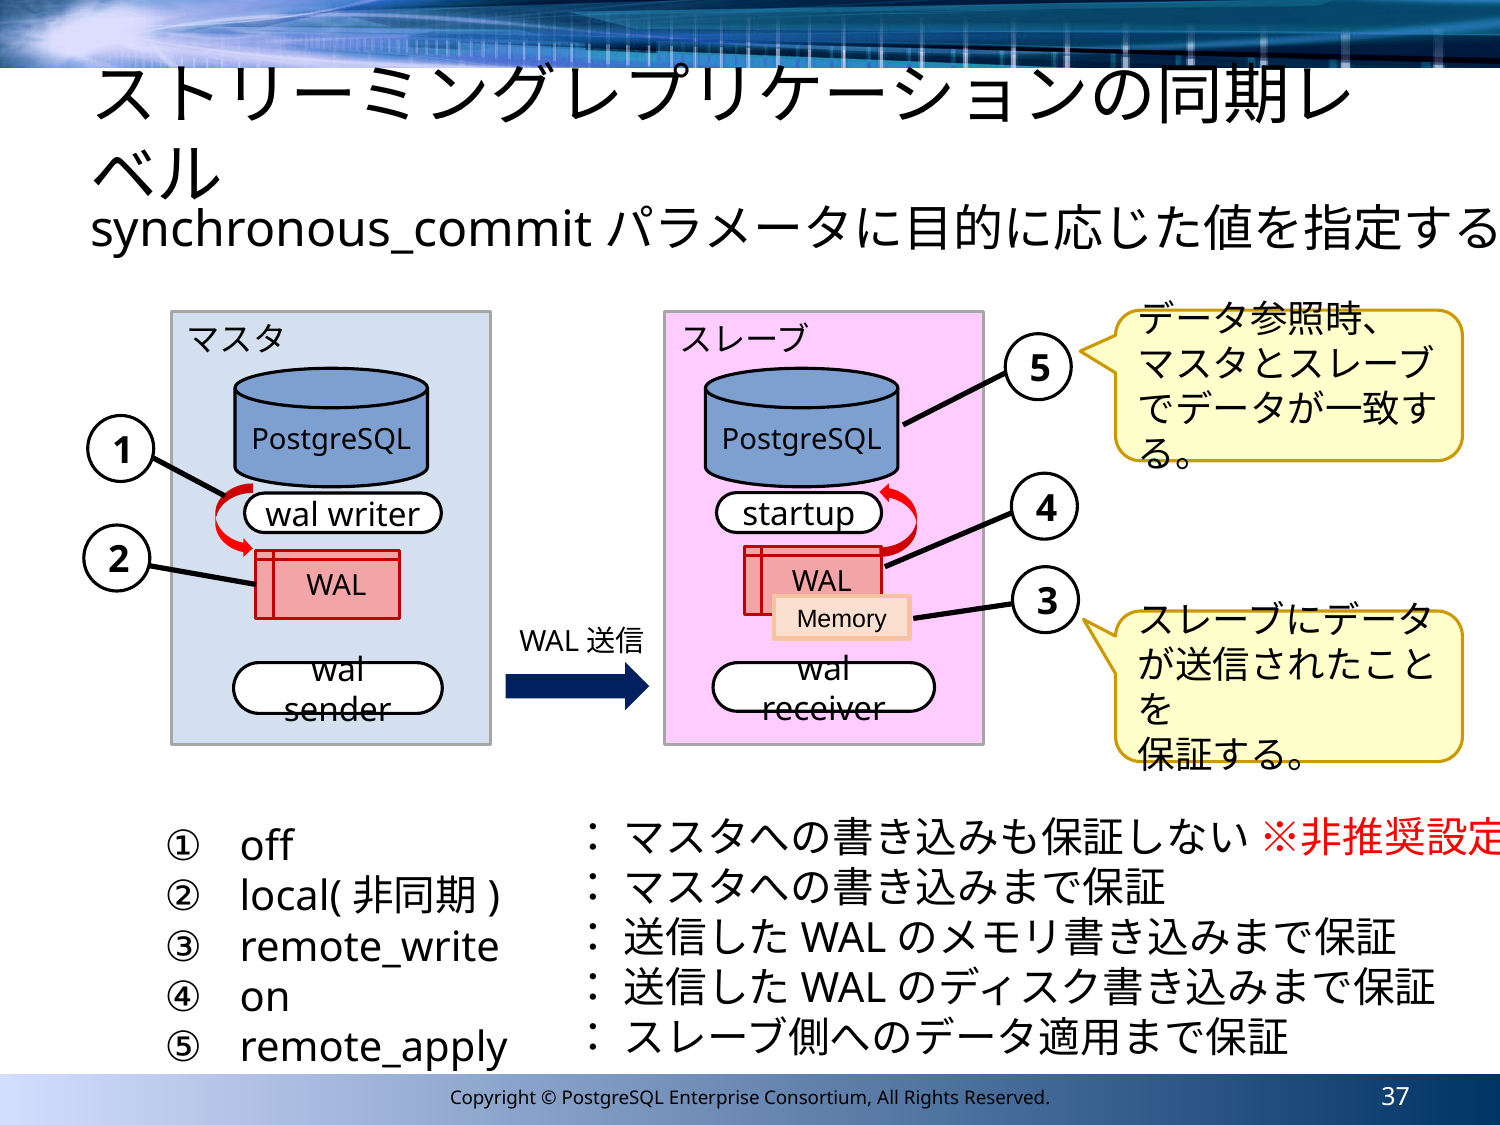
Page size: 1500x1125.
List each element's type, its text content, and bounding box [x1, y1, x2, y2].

text_box 2 [81, 522, 152, 594]
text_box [127, 444, 226, 497]
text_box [113, 559, 257, 585]
text_box 1 [85, 413, 156, 484]
text_box 3 [1011, 574, 1081, 595]
text_box ： マスタへの書き込みも保証しない ※非推奨設定 ： マスタへの書き込みまで保証 ： 送信したWALのメモリ書き込みまで保証 ： 送信したWALのディスク書き込みまで保証 ： スレーブ側へのデータ適用まで保証 [557, 803, 1500, 1069]
text_box データ参照時、 マスタとスレーブでデータが一致する。 [1078, 308, 1465, 463]
text_box 4 [1015, 471, 1080, 525]
title ストリーミングレプリケーションの同期レベル [74, 81, 1426, 183]
picture [0, 0, 1500, 68]
text_box 3 [1023, 627, 1068, 635]
slide_number 37 [1074, 1074, 1426, 1123]
text_box off local(非同期) remote_write on remote_apply [149, 811, 711, 1077]
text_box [902, 372, 1006, 426]
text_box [913, 593, 1078, 619]
text_box スレーブにデータが送信されたことを 保証する。 [1082, 608, 1465, 764]
text_box 5 [1003, 331, 1074, 402]
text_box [884, 488, 1069, 567]
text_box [171, 311, 984, 745]
text_box synchronous_commitパラメータに目的に応じた値を指定する。 [75, 188, 1500, 290]
